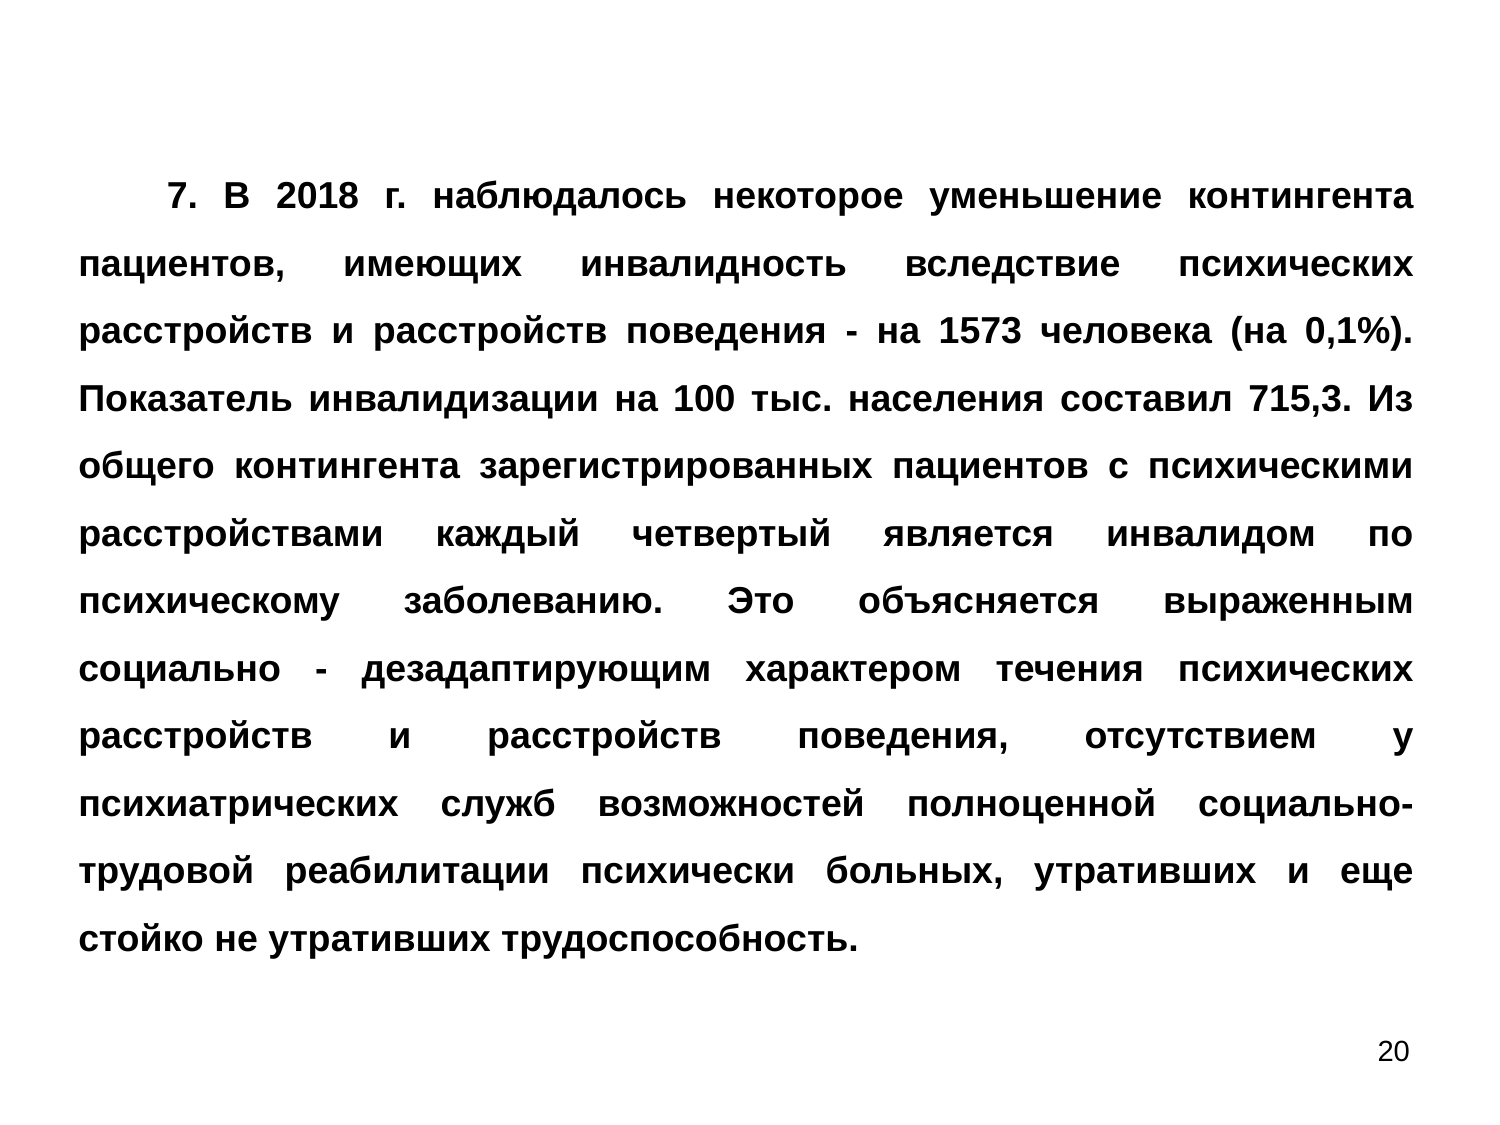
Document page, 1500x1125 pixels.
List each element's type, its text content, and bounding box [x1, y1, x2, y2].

title 7. В 2018 г. наблюдалось некоторое уменьшение контингента пациентов, имеющих инвалидность вследствие психических расстройств и расстройств поведения - на 1573 человека (на 0,1%). Показатель инвалидизации на 100 тыс. населения составил 715,3. Из общего контингента зарегистрированных пациентов с психическими расстройствами каждый четвертый является инвалидом по психическому заболеванию. Это объясняется выраженным социально - дезадаптирующим характером течения психических расстройств и расстройств поведения, отсутствием у психиатрических служб возможностей полноценной социально-трудовой реабилитации психически больных, утративших и еще стойко не утративших трудоспособность. [63, 82, 1430, 1025]
slide_number 20 [1074, 1024, 1425, 1103]
